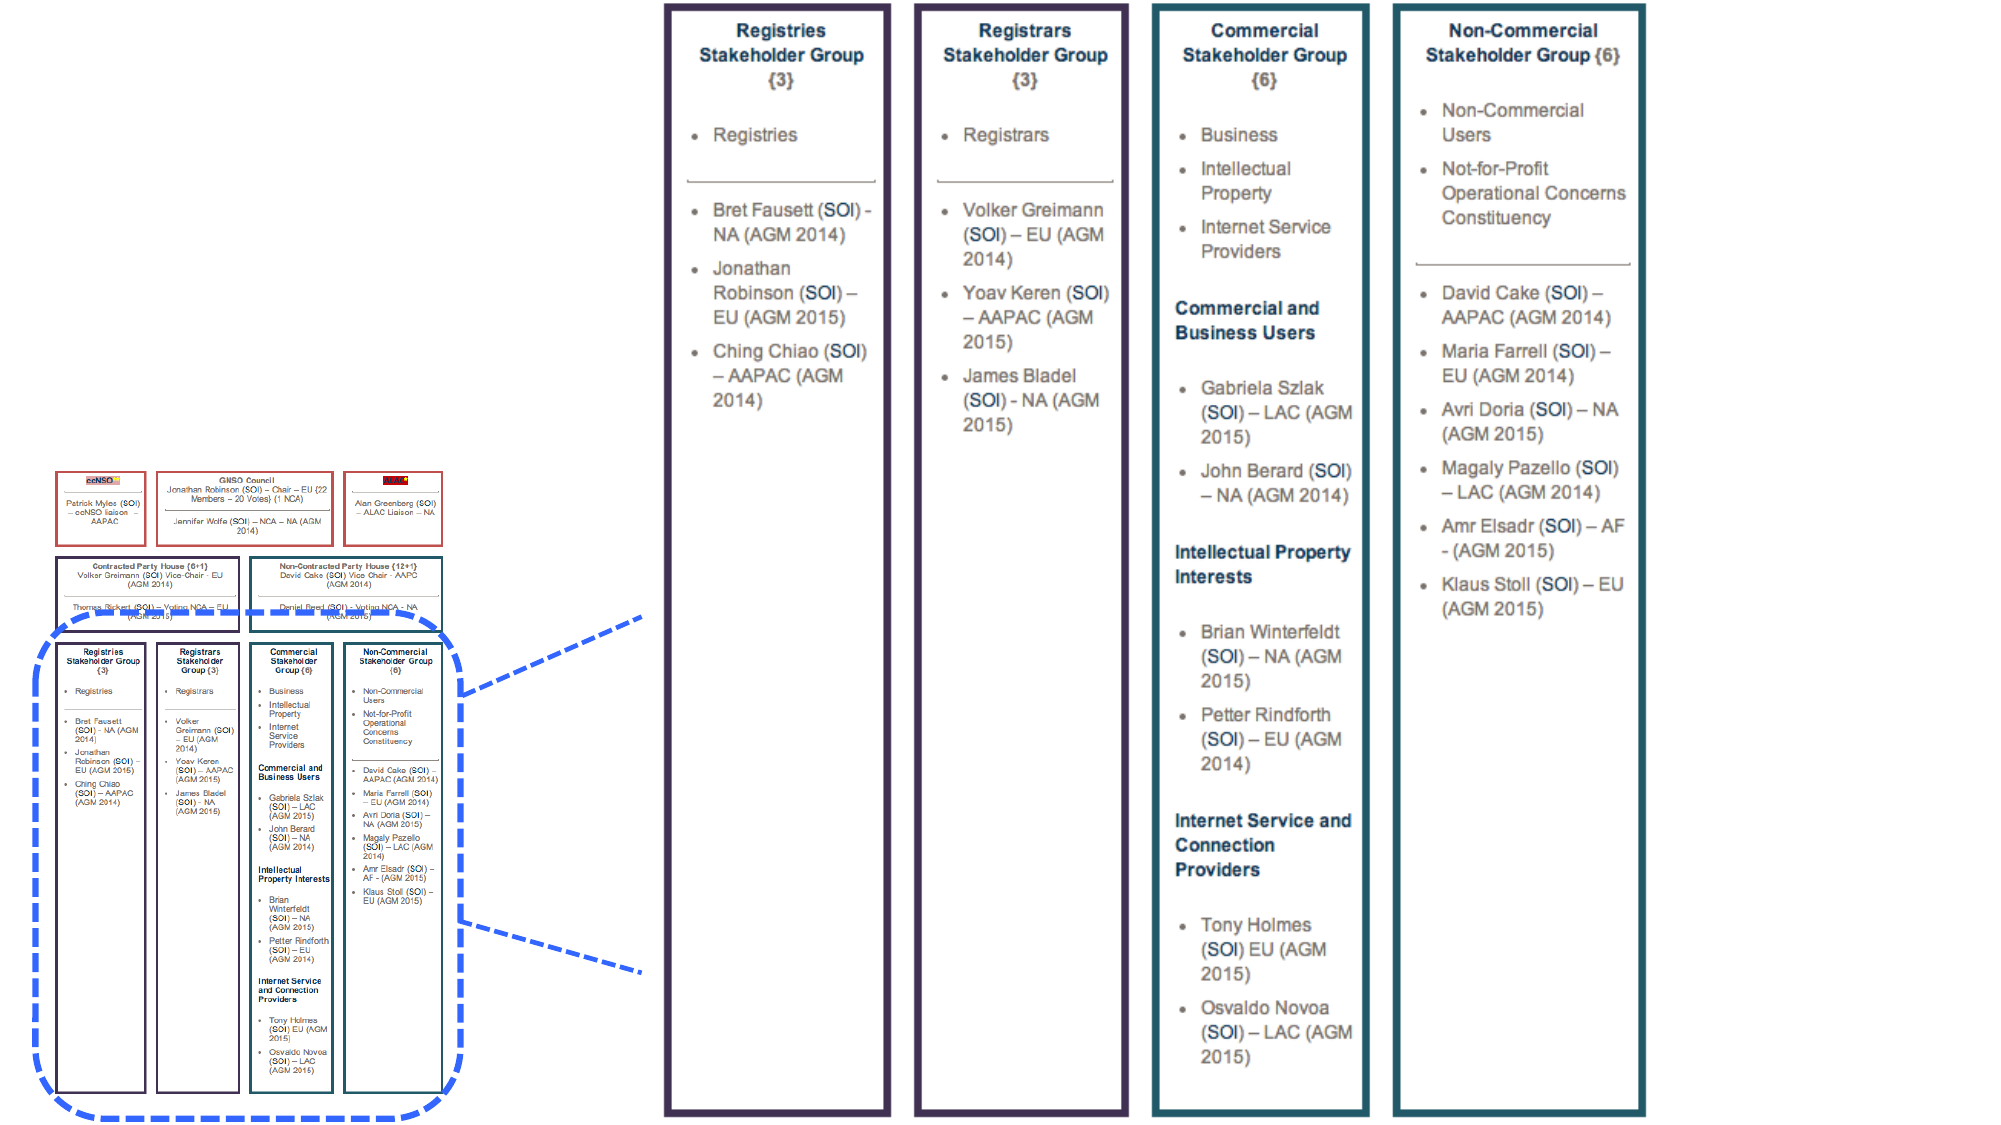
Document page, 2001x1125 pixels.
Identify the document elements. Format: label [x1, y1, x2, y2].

text_box [60, 1103, 435, 1120]
text_box [453, 650, 461, 1081]
picture [652, 0, 1657, 1125]
text_box [462, 616, 642, 696]
text_box [458, 920, 642, 973]
text_box [34, 648, 44, 1083]
picture [44, 462, 453, 1103]
